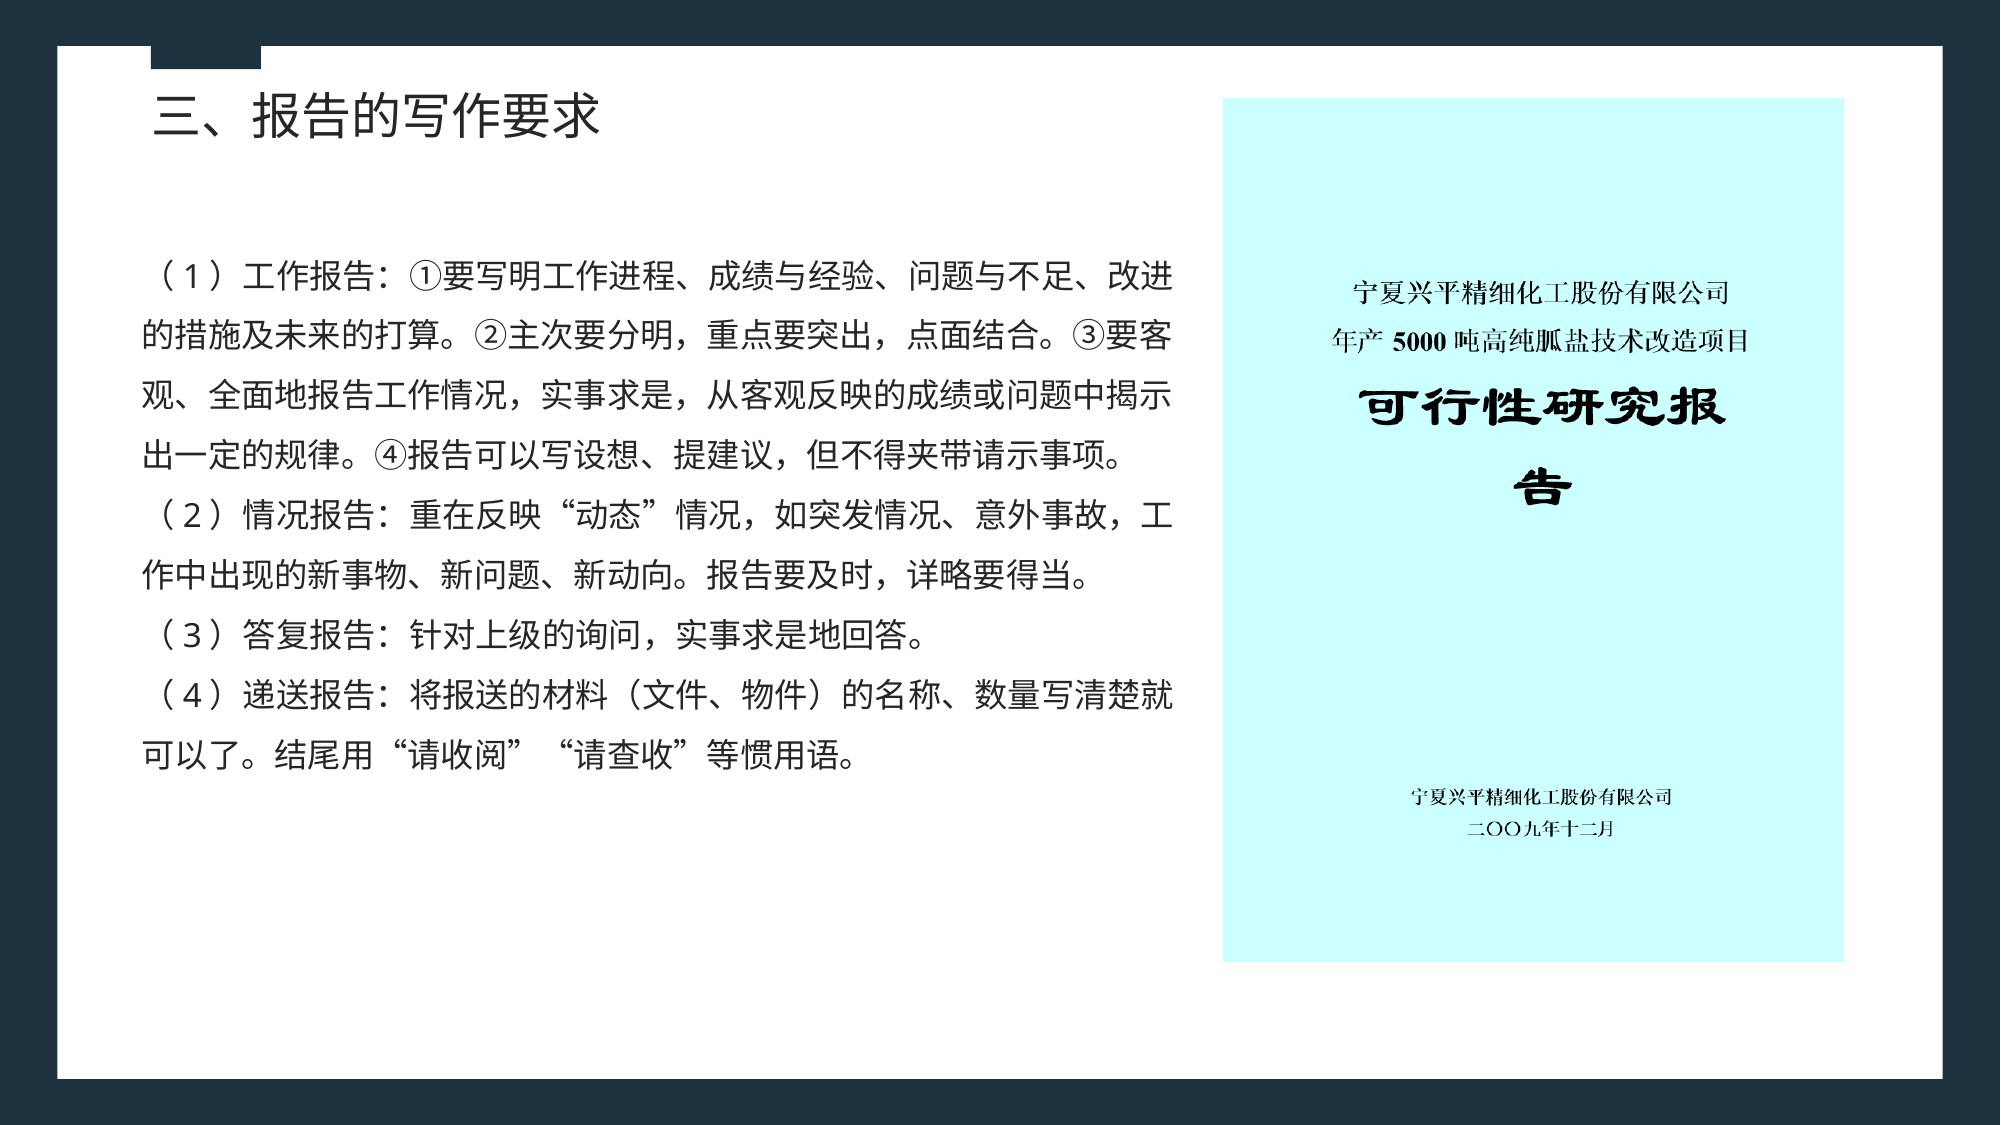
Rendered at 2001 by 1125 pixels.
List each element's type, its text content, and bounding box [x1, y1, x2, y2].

text_box 三、报告的写作要求 [150, 77, 858, 152]
text_box （1）工作报告：①要写明工作进程、成绩与经验、问题与不足、改进的措施及未来的打算。②主次要分明，重点要突出，点面结合。③要客观、全面地报告工作情况，实事求是，从客观反映的成绩或问题中揭示出一定的规律。④报告可以写设想、提建议，但不得夹带请示事项。 （2）情况报告：重在反映“动态”情况，如突发情况、意外事故，工作中出现的新事物、新问题、新动向。报告要及时，详略要得当。 （3）答复报告：针对上级的询问，实事求是地回答。 （4）递送报告：将报送的材料（文件、物件）的名称、数量写清楚就可以了。结尾用“请收阅”“请查收”等惯用语。 [126, 227, 1191, 782]
picture [1223, 98, 1844, 962]
